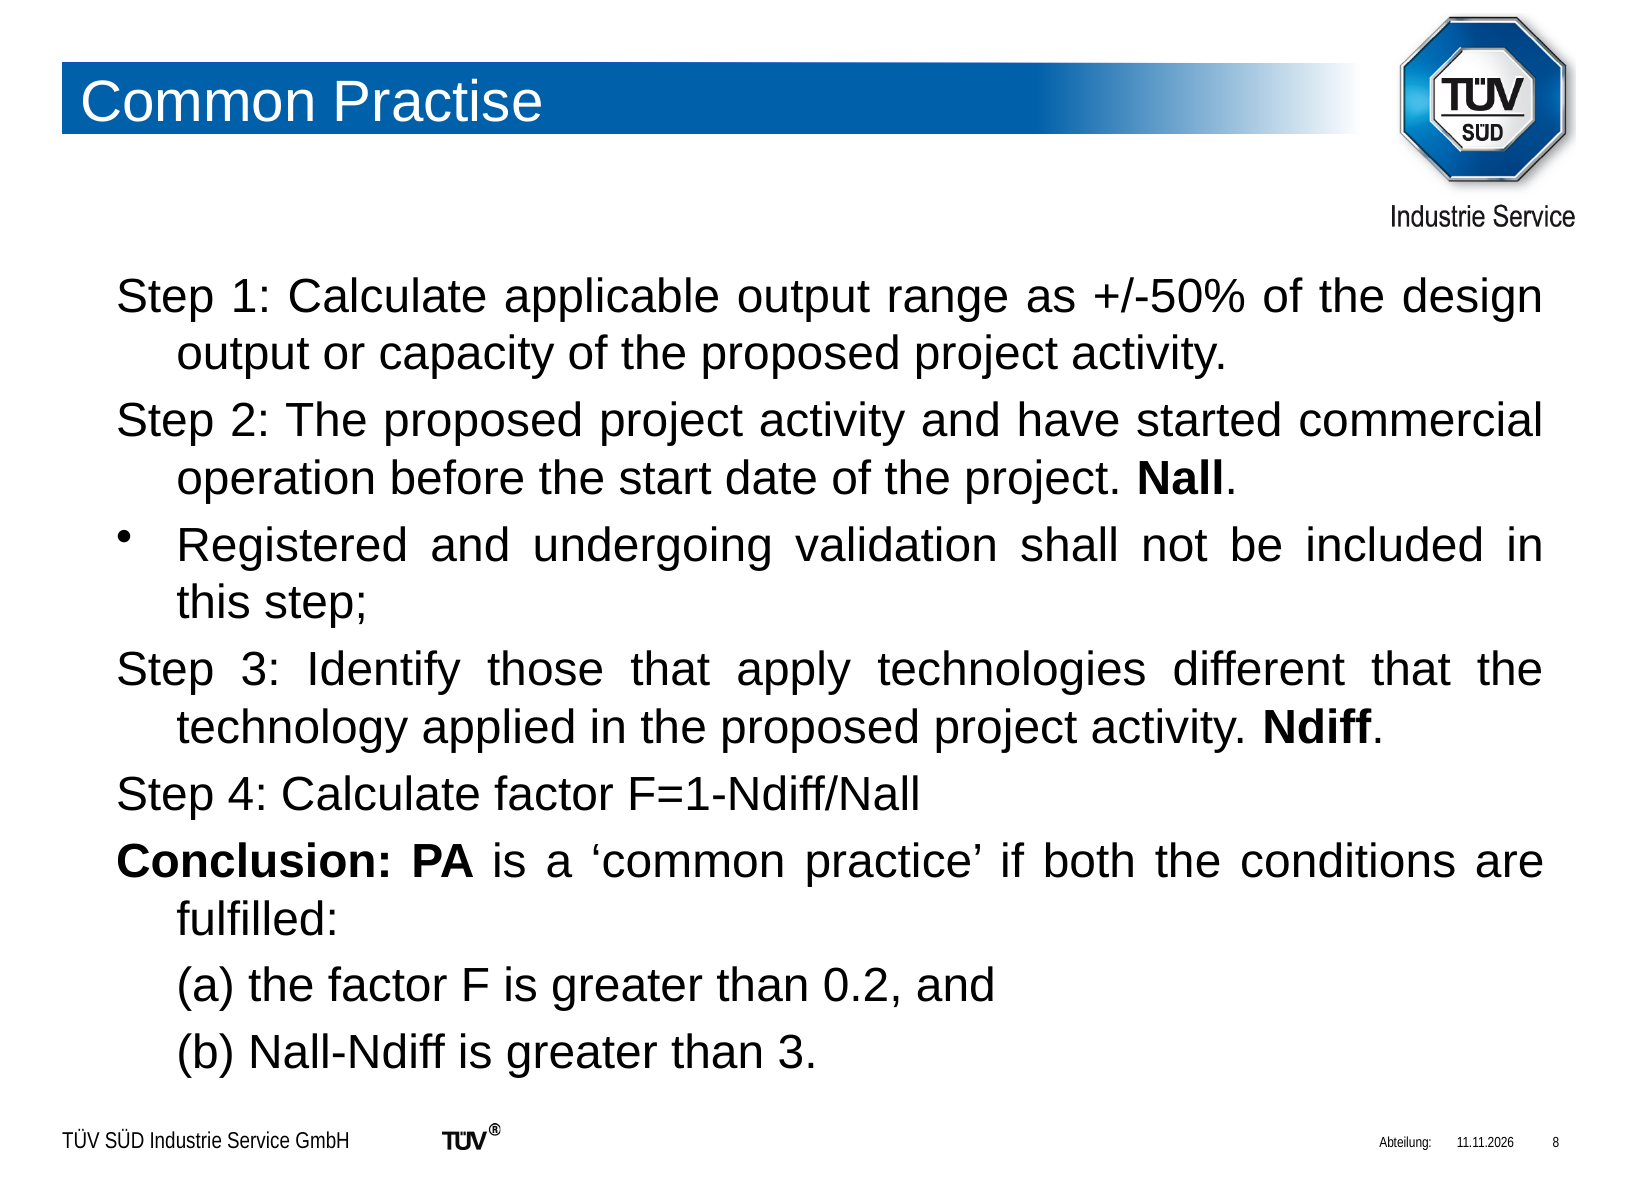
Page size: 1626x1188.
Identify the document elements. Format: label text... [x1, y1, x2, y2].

footer Abteilung: [585, 1124, 1449, 1161]
slide_number 8 [1514, 1124, 1576, 1161]
title Common Practise [63, 62, 1179, 134]
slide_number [1449, 1124, 1514, 1161]
picture [1179, 62, 1381, 134]
list Step 1: Calculate applicable output range as +/-50% of the design output or capacity of the proposed project activity. Step 2: The proposed project activity and have started commercial operation before the start date of the project. Nall. Registered and undergoing validation shall not be included in this step; Step 3: Identify those that apply technologies different that the technology applied in the proposed project activity. Ndiff. Step 4: Calculate factor F=1-Ndiff/Nall Conclusion: PA is a ‘common practice’ if both the conditions are fulfilled: (a) the factor F is greater than 0.2, and (b) Nall-Ndiff is greater than 3. [99, 256, 1563, 1102]
